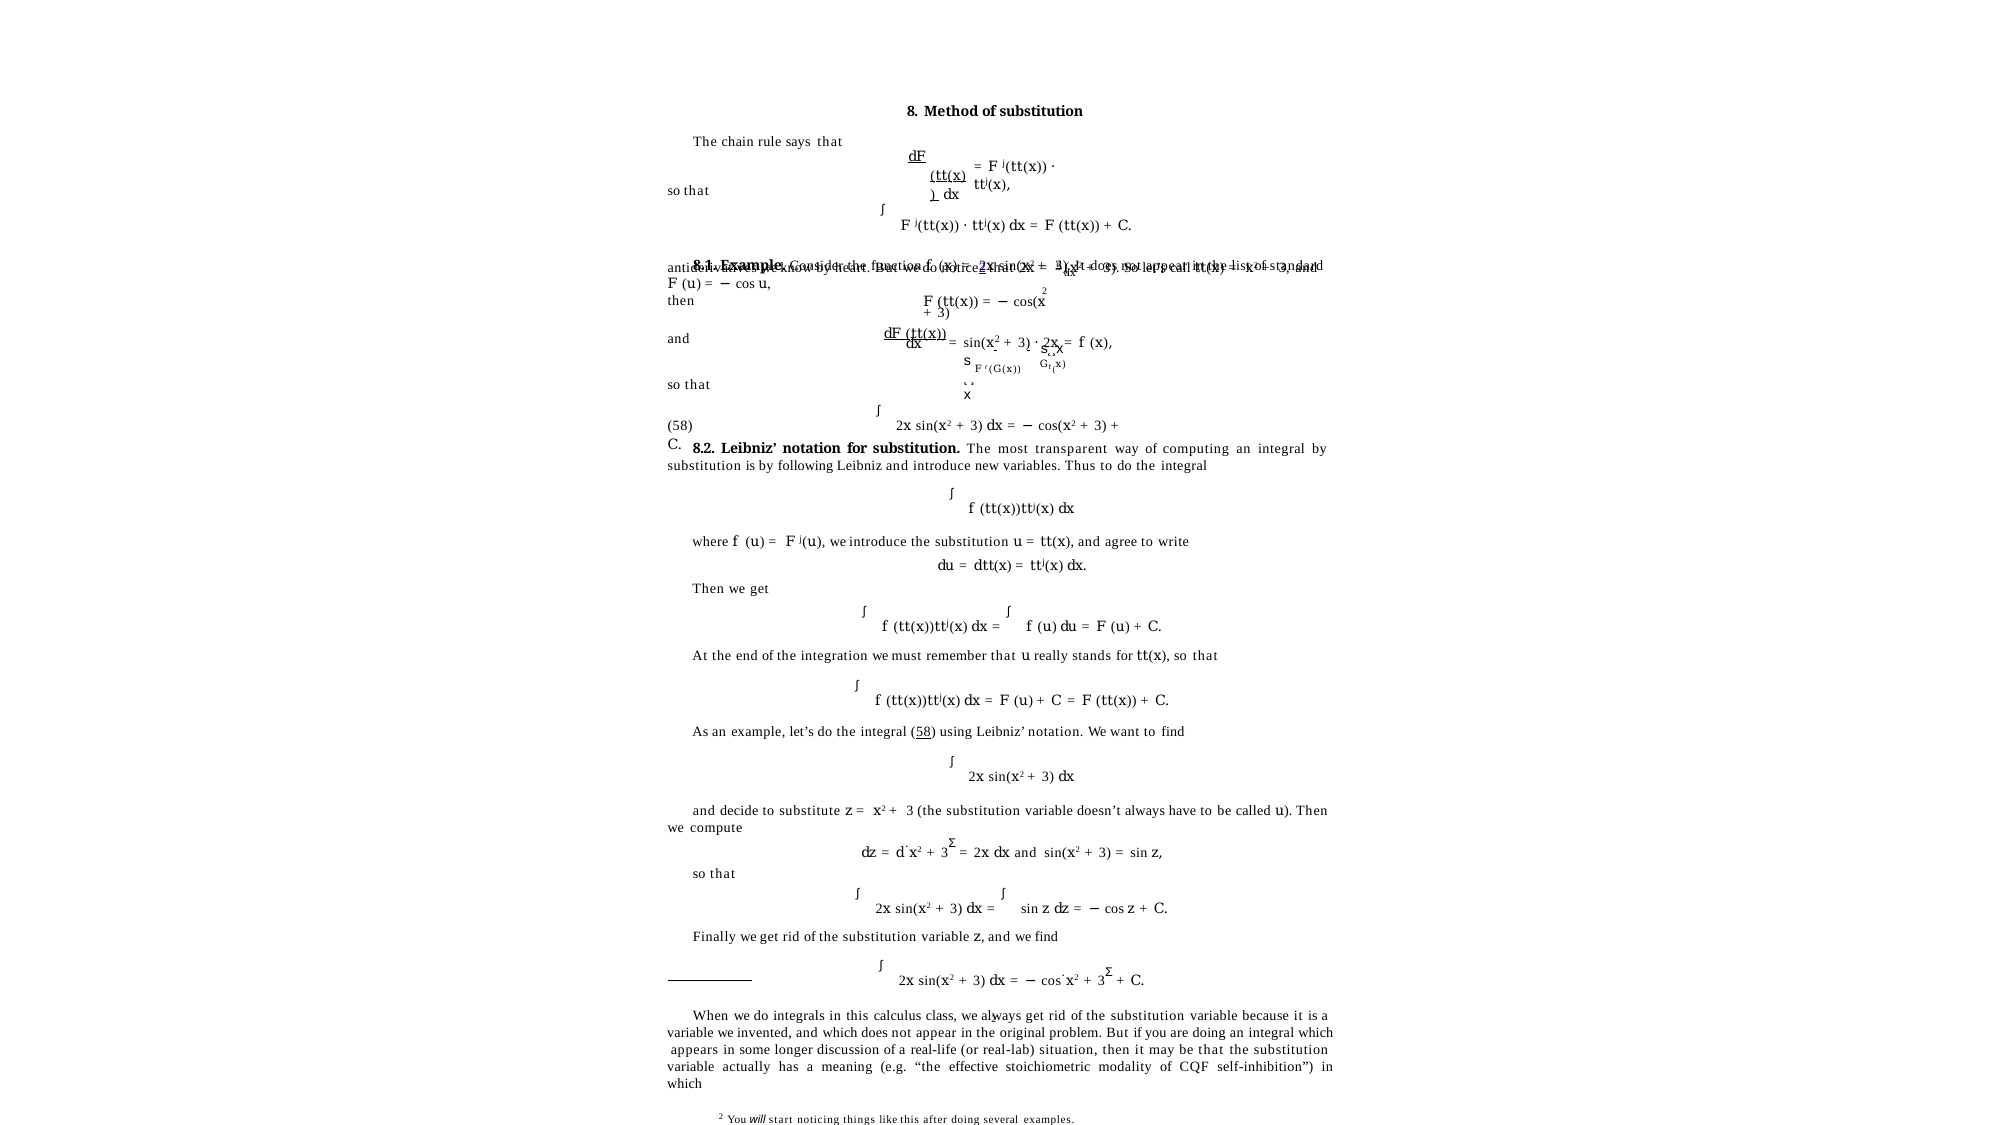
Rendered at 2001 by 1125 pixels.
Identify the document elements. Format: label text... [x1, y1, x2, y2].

text_box so that [666, 179, 713, 198]
text_box F (u) = − cos u, then and [666, 273, 797, 346]
text_box 8.2. Leibniz’ notation for substitution. The most transparent way of computing an integral by substitution is by following Leibniz and introduce new variables. Thus to do the integral ∫ f (tt(x))ttj(x) dx where f (u) = F j(u), we introduce the substitution u = tt(x), and agree to write du = dtt(x) = ttj(x) dx. Then we get ∫ f (tt(x))ttj(x) dx = ∫ f (u) du = F (u) + C. At the end of the integration we must remember that u really stands for tt(x), so that ∫ f (tt(x))ttj(x) dx = F (u) + C = F (tt(x)) + C. As an example, let’s do the integral (58) using Leibniz’ notation. We want to find ∫ 2x sin(x2 + 3) dx and decide to substitute z = x2 + 3 (the substitution variable doesn’t always have to be called u). Then we compute dz = d.x2 + 3Σ = 2x dx and sin(x2 + 3) = sin z, so that ∫ 2x sin(x2 + 3) dx = ∫ sin z dz = − cos z + C. Finally we get rid of the substitution variable z, and we find ∫ 2x sin(x2 + 3) dx = − cos.x2 + 3Σ + C. When we do integrals in this calculus class, we always get rid of the substitution variable because it is a variable we invented, and which does not appear in the original problem. But if you are doing an integral which appears in some longer discussion of a real-life (or real-lab) situation, then it may be that the substitution variable actually has a meaning (e.g. “the effective stoichiometric modality of CQF self-inhibition”) in which 2 You will start noticing things like this after doing several examples. [665, 437, 1335, 1125]
text_box = F j(tt(x)) · ttj(x), [972, 155, 1095, 193]
text_box dF (tt(x)) dx [906, 143, 970, 200]
text_box dF (tt(x)) dx s ˛¸ x [882, 320, 1033, 364]
text_box s˛¸x [1039, 351, 1067, 356]
text_box so that (58) ∫ 2x sin(x2 + 3) dx = − cos(x2 + 3) + C. [666, 364, 1129, 437]
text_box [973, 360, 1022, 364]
text_box G x) [1038, 356, 1070, 364]
text_box ∫ F j(tt(x)) · ttj(x) dx = F (tt(x)) + C. 8.1. Example. Consider the function f (x) = 2x sin(x2 + 3). It does not appear in the list of standard [691, 200, 1334, 256]
text_box 8. Method of substitution The chain rule says that [691, 100, 1095, 150]
text_box = sin(x + 3) · 2x = f (x), [947, 332, 1120, 351]
text_box 2 F (tt(x)) = − cos(x + 3) [921, 288, 1079, 321]
text_box antiderivatives we know by heart. But we do notice2 that 2x = d (x2 + 3). So let’s call tt(x) = x2 + 3, and [666, 256, 1334, 276]
text_box 2 [988, 1013, 1012, 1025]
